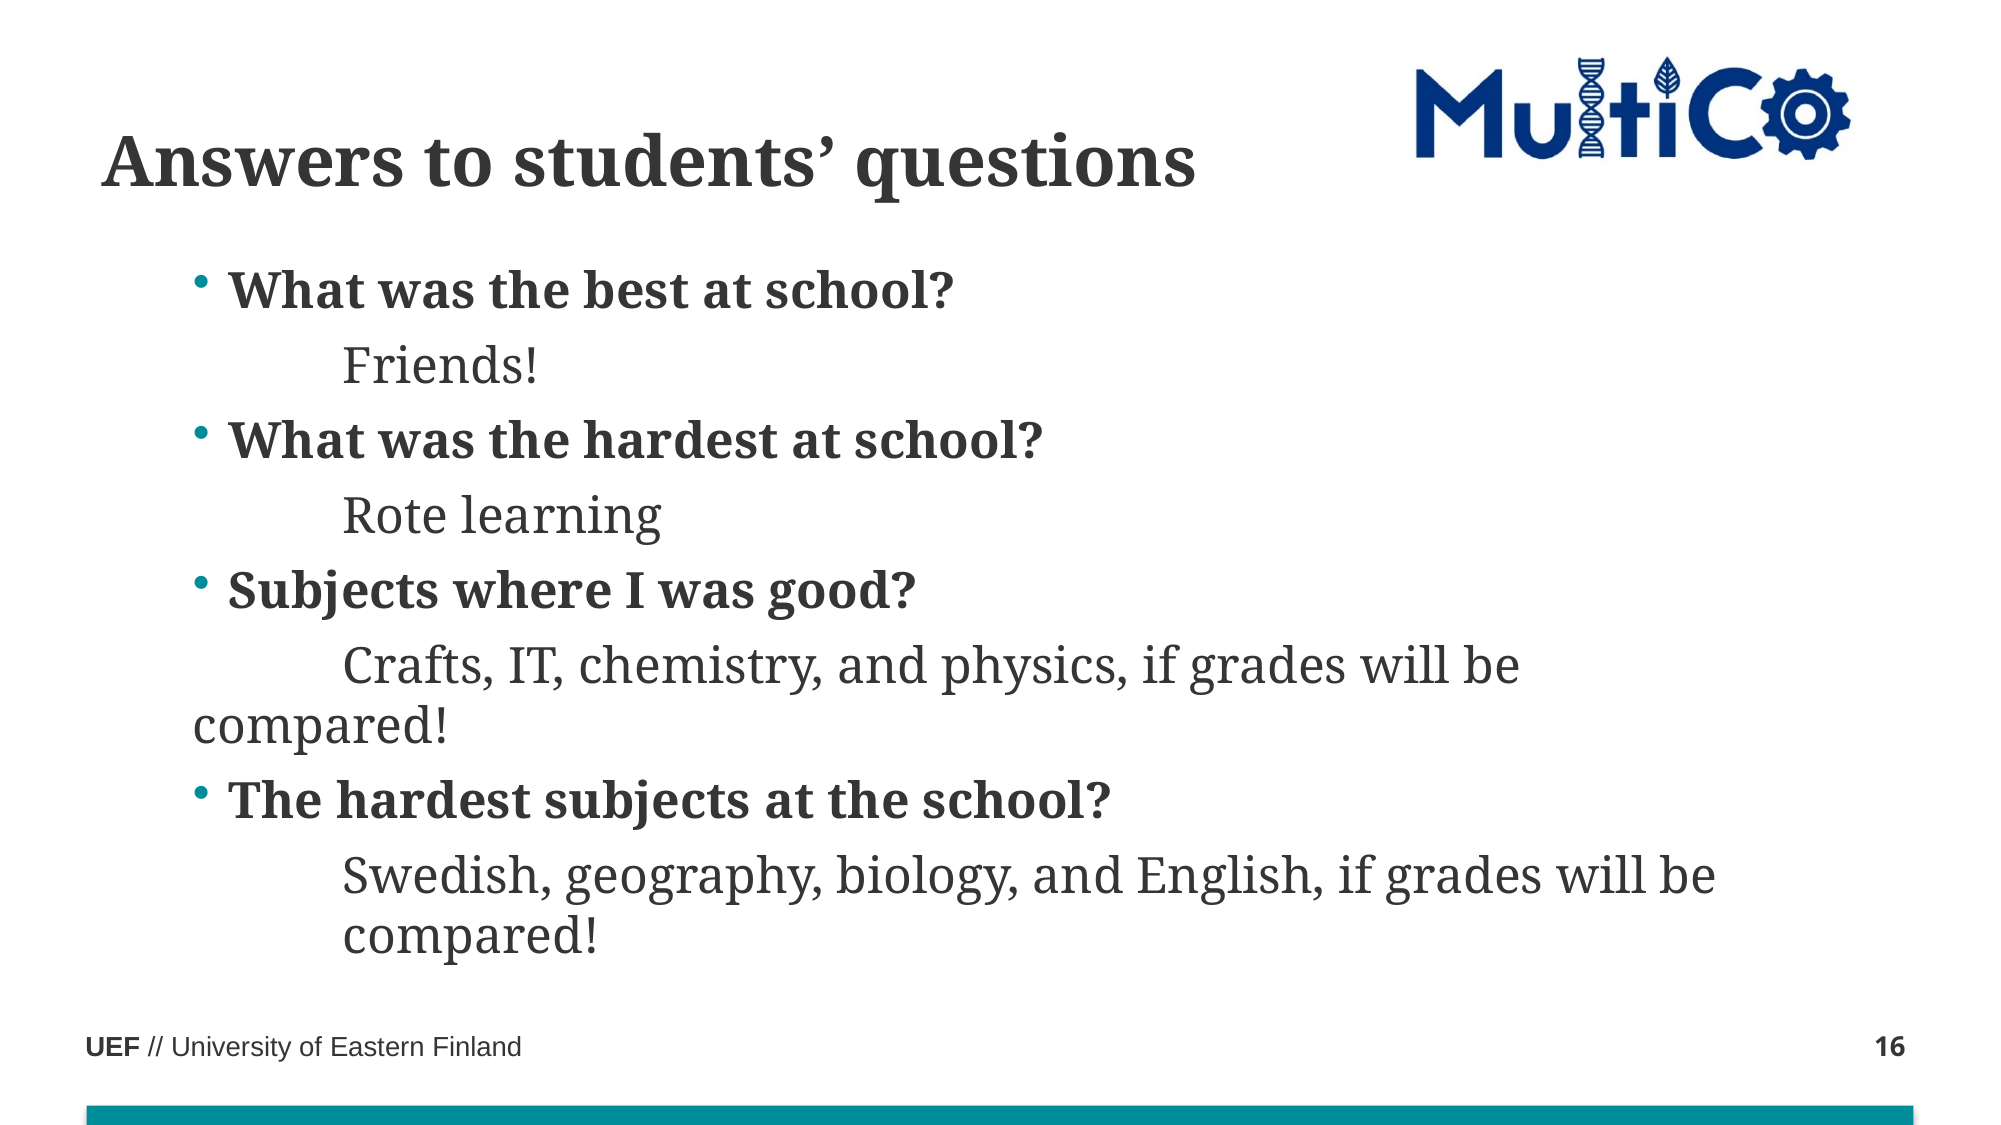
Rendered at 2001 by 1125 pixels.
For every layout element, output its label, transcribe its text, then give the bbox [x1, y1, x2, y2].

picture [1400, 34, 1867, 181]
list What was the best at school? Friends! What was the hardest at school? Rote learning Subjects where I was good? Crafts, IT, chemistry, and physics, if grades will be compared! The hardest subjects at the school? Swedish, geography, biology, and English, if grades will be compared! [177, 250, 1809, 936]
title Answers to students’ questions [86, 107, 1914, 274]
slide_number 16 [1826, 1026, 1906, 1068]
